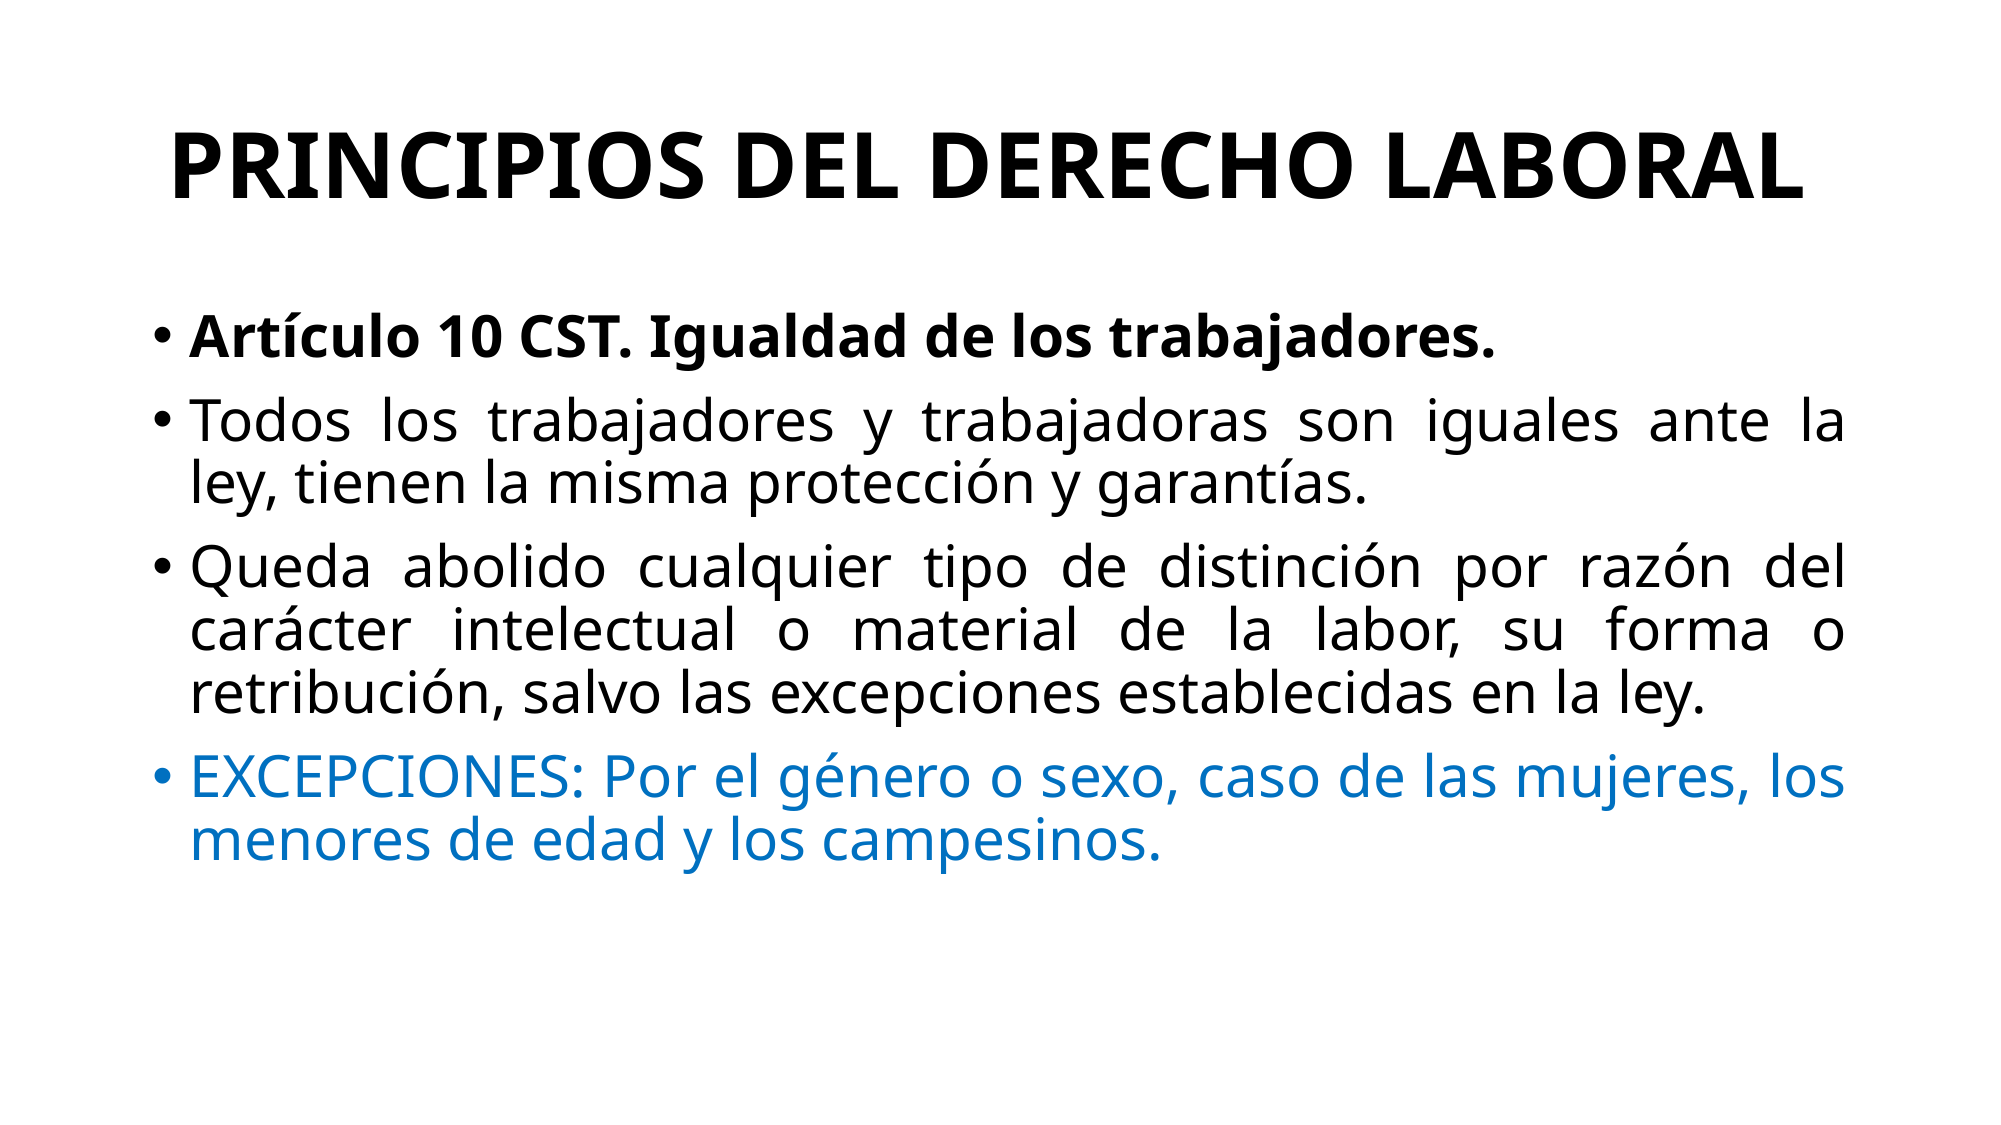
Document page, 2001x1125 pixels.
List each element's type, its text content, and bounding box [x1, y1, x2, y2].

list Artículo 10 CST. Igualdad de los trabajadores. Todos los trabajadores y trabajadoras son iguales ante la ley, tienen la misma protección y garantías. Queda abolido cualquier tipo de distinción por razón del carácter intelectual o material de la labor, su forma o retribución, salvo las excepciones establecidas en la ley. EXCEPCIONES: Por el género o sexo, caso de las mujeres, los menores de edad y los campesinos. [137, 299, 1863, 1014]
title PRINCIPIOS DEL DERECHO LABORAL [137, 59, 1863, 278]
